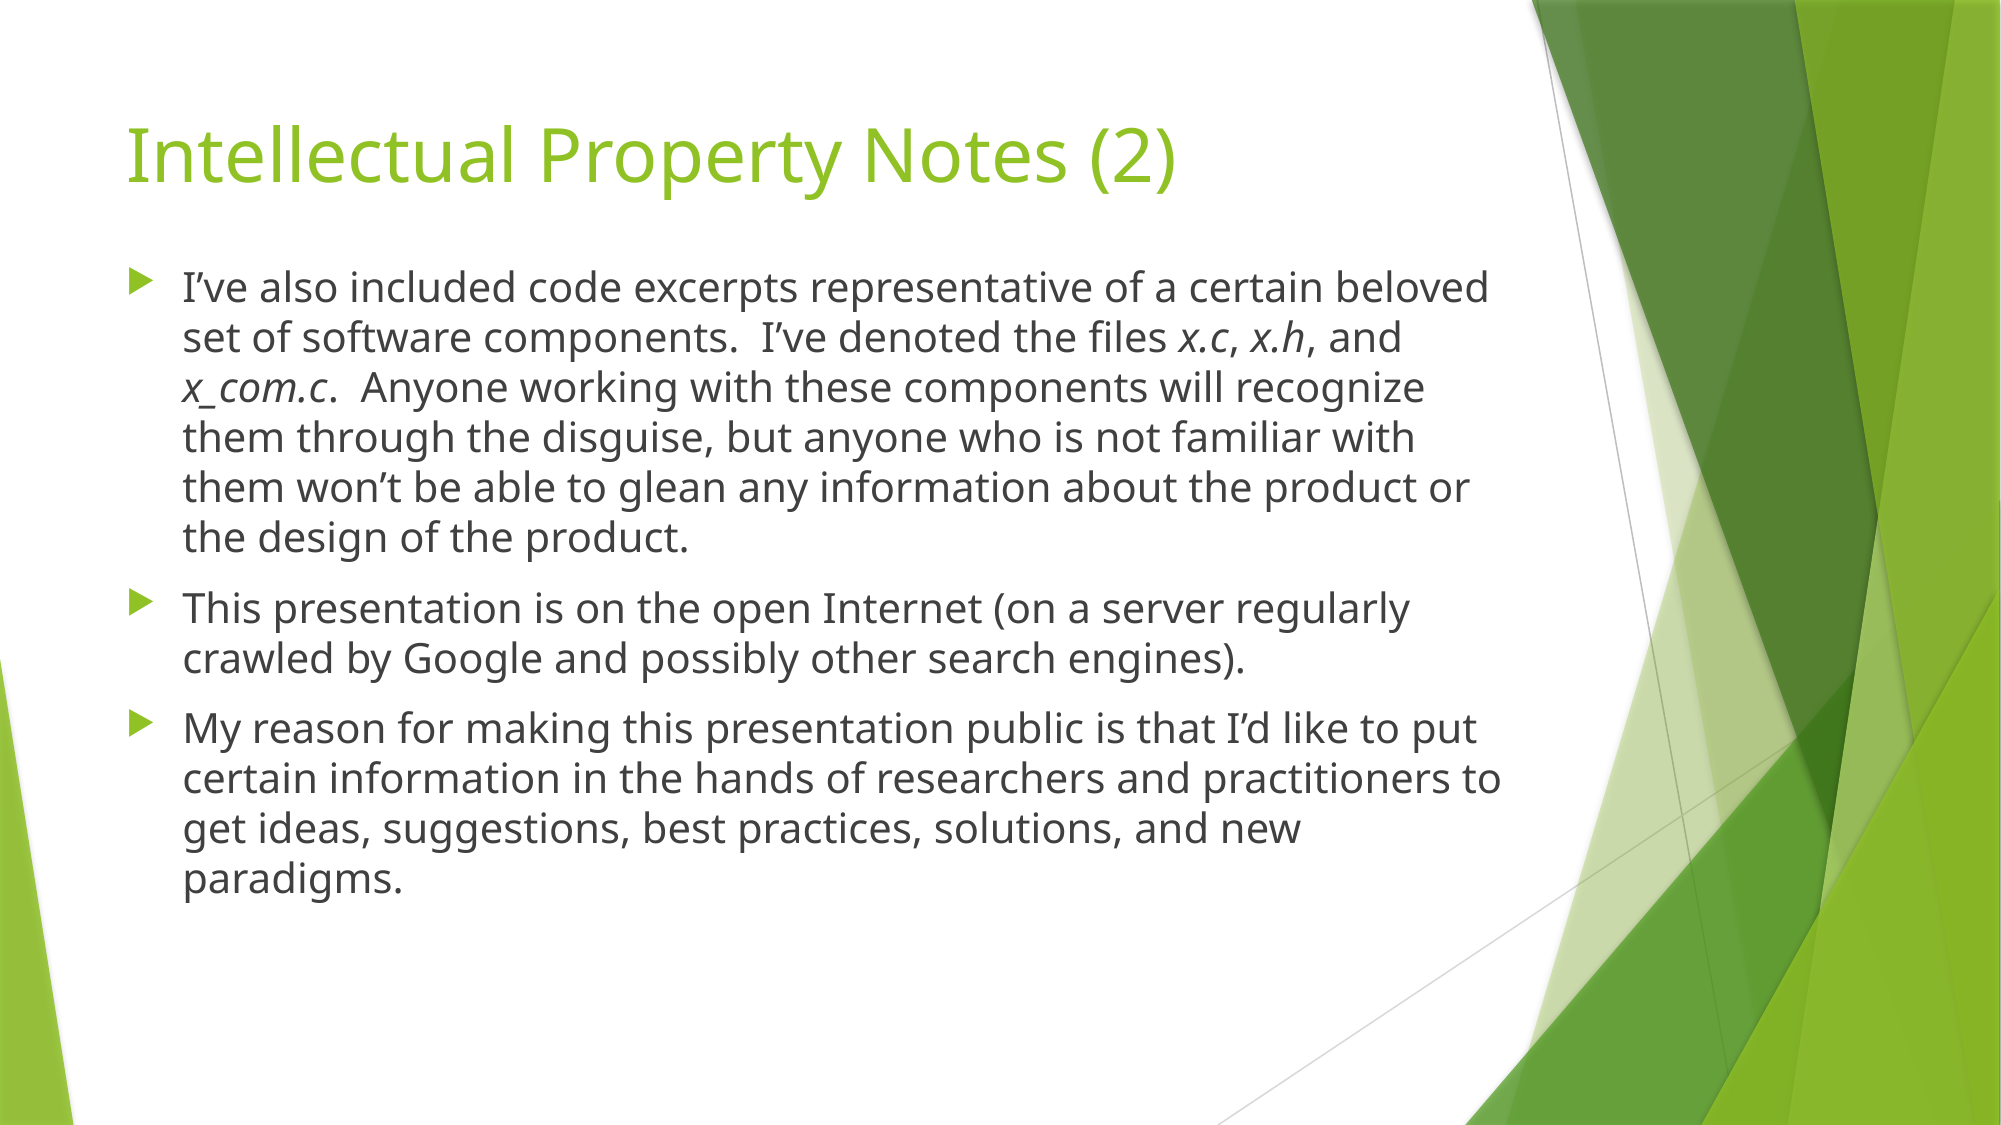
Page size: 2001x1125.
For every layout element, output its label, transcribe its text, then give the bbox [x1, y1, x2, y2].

title Intellectual Property Notes (2) [111, 99, 1522, 252]
list I’ve also included code excerpts representative of a certain beloved set of software components. I’ve denoted the files x.c, x.h, and x_com.c. Anyone working with these components will recognize them through the disguise, but anyone who is not familiar with them won’t be able to glean any information about the product or the design of the product. This presentation is on the open Internet (on a server regularly crawled by Google and possibly other search engines). My reason for making this presentation public is that I’d like to put certain information in the hands of researchers and practitioners to get ideas, suggestions, best practices, solutions, and new paradigms. [111, 252, 1522, 992]
